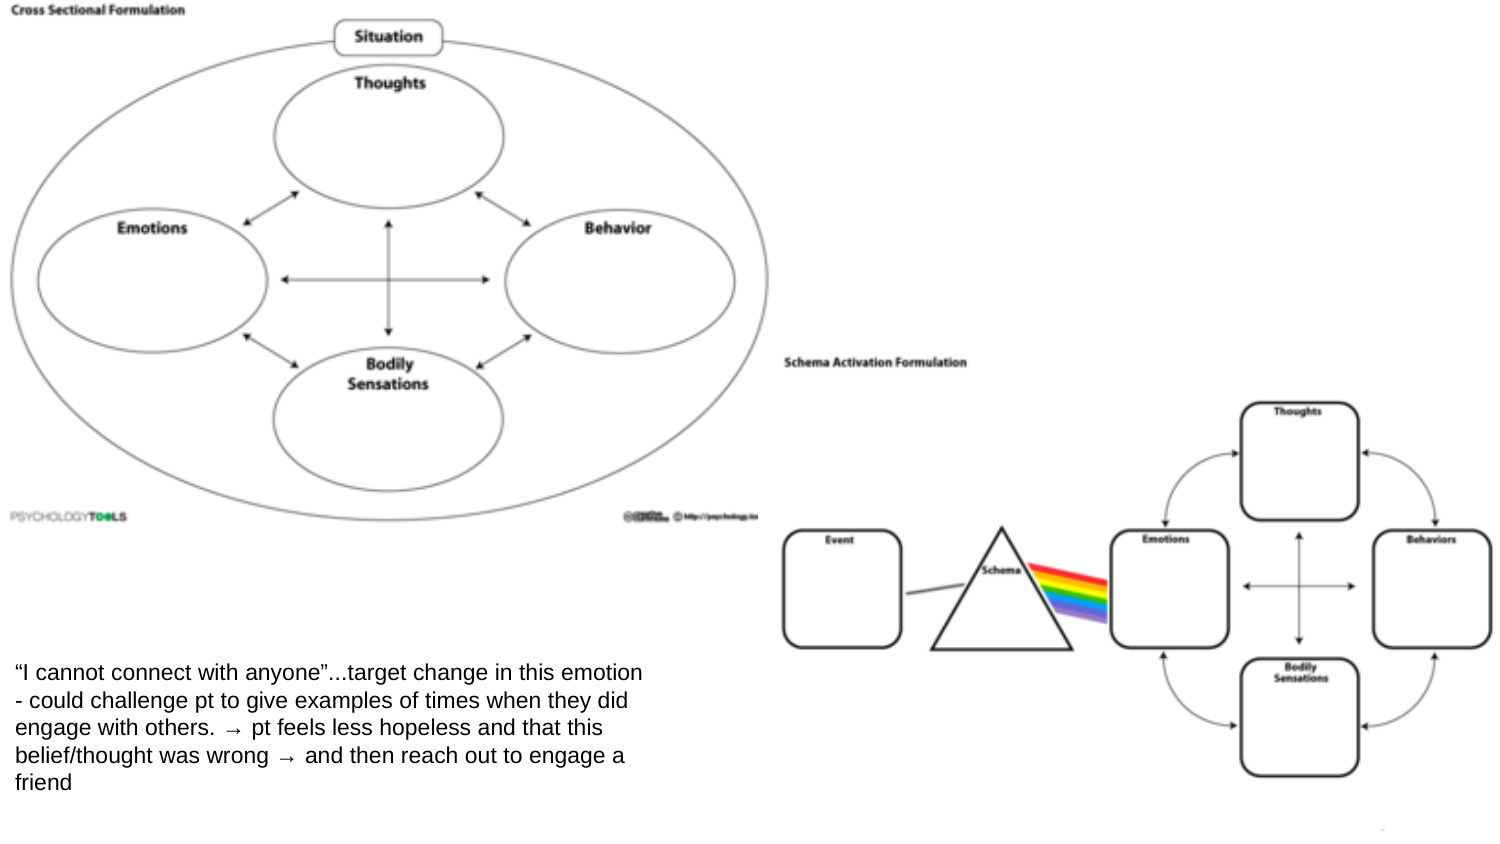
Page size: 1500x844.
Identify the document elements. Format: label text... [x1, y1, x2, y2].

text_box “I cannot connect with anyone”...target change in this emotion - could challenge pt to give examples of times when they did engage with others. → pt feels less hopeless and that this belief/thought was wrong → and then reach out to engage a friend [0, 544, 669, 844]
picture [0, 0, 1500, 831]
